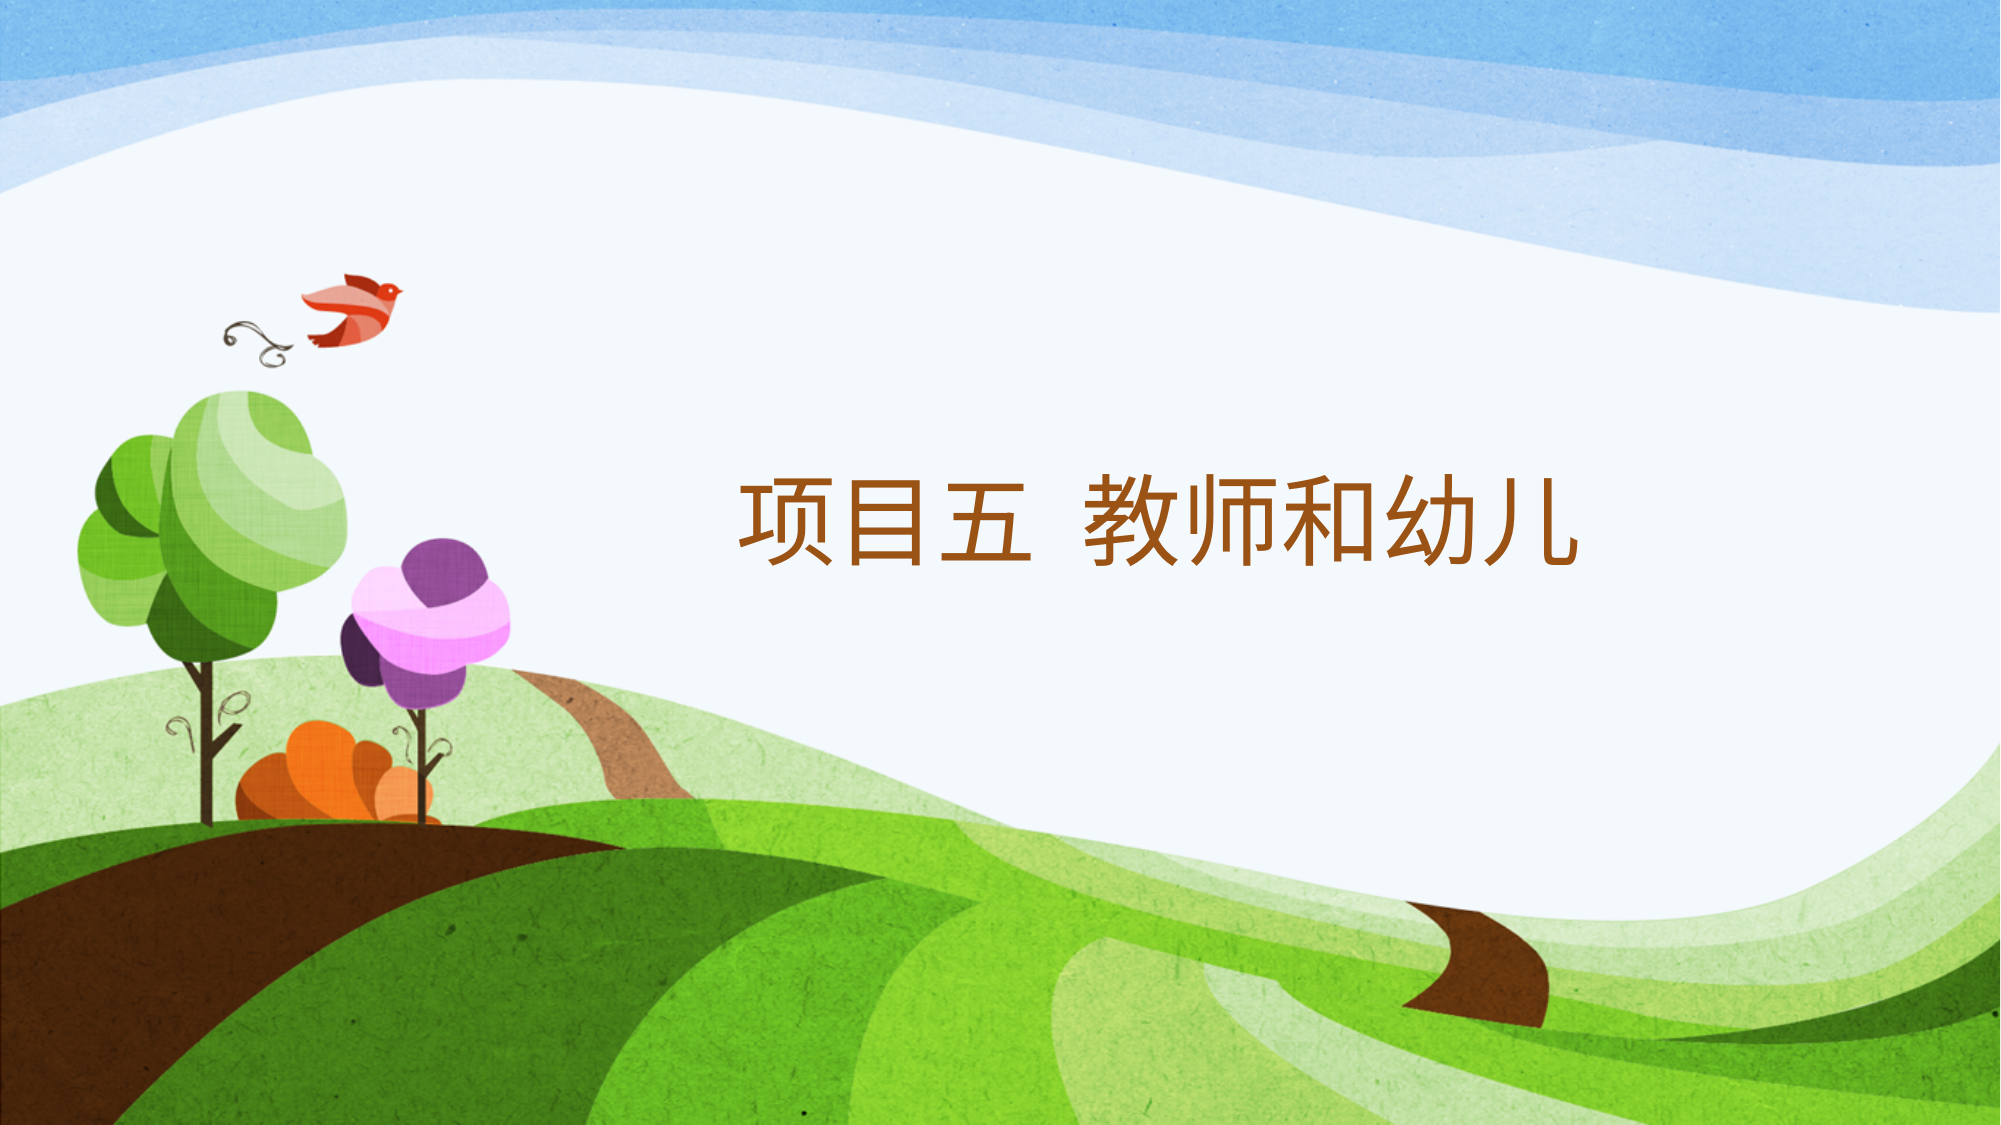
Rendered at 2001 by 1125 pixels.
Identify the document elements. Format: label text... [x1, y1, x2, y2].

picture [0, 0, 2001, 1125]
title 项目五 教师和幼儿 [493, 287, 1825, 588]
